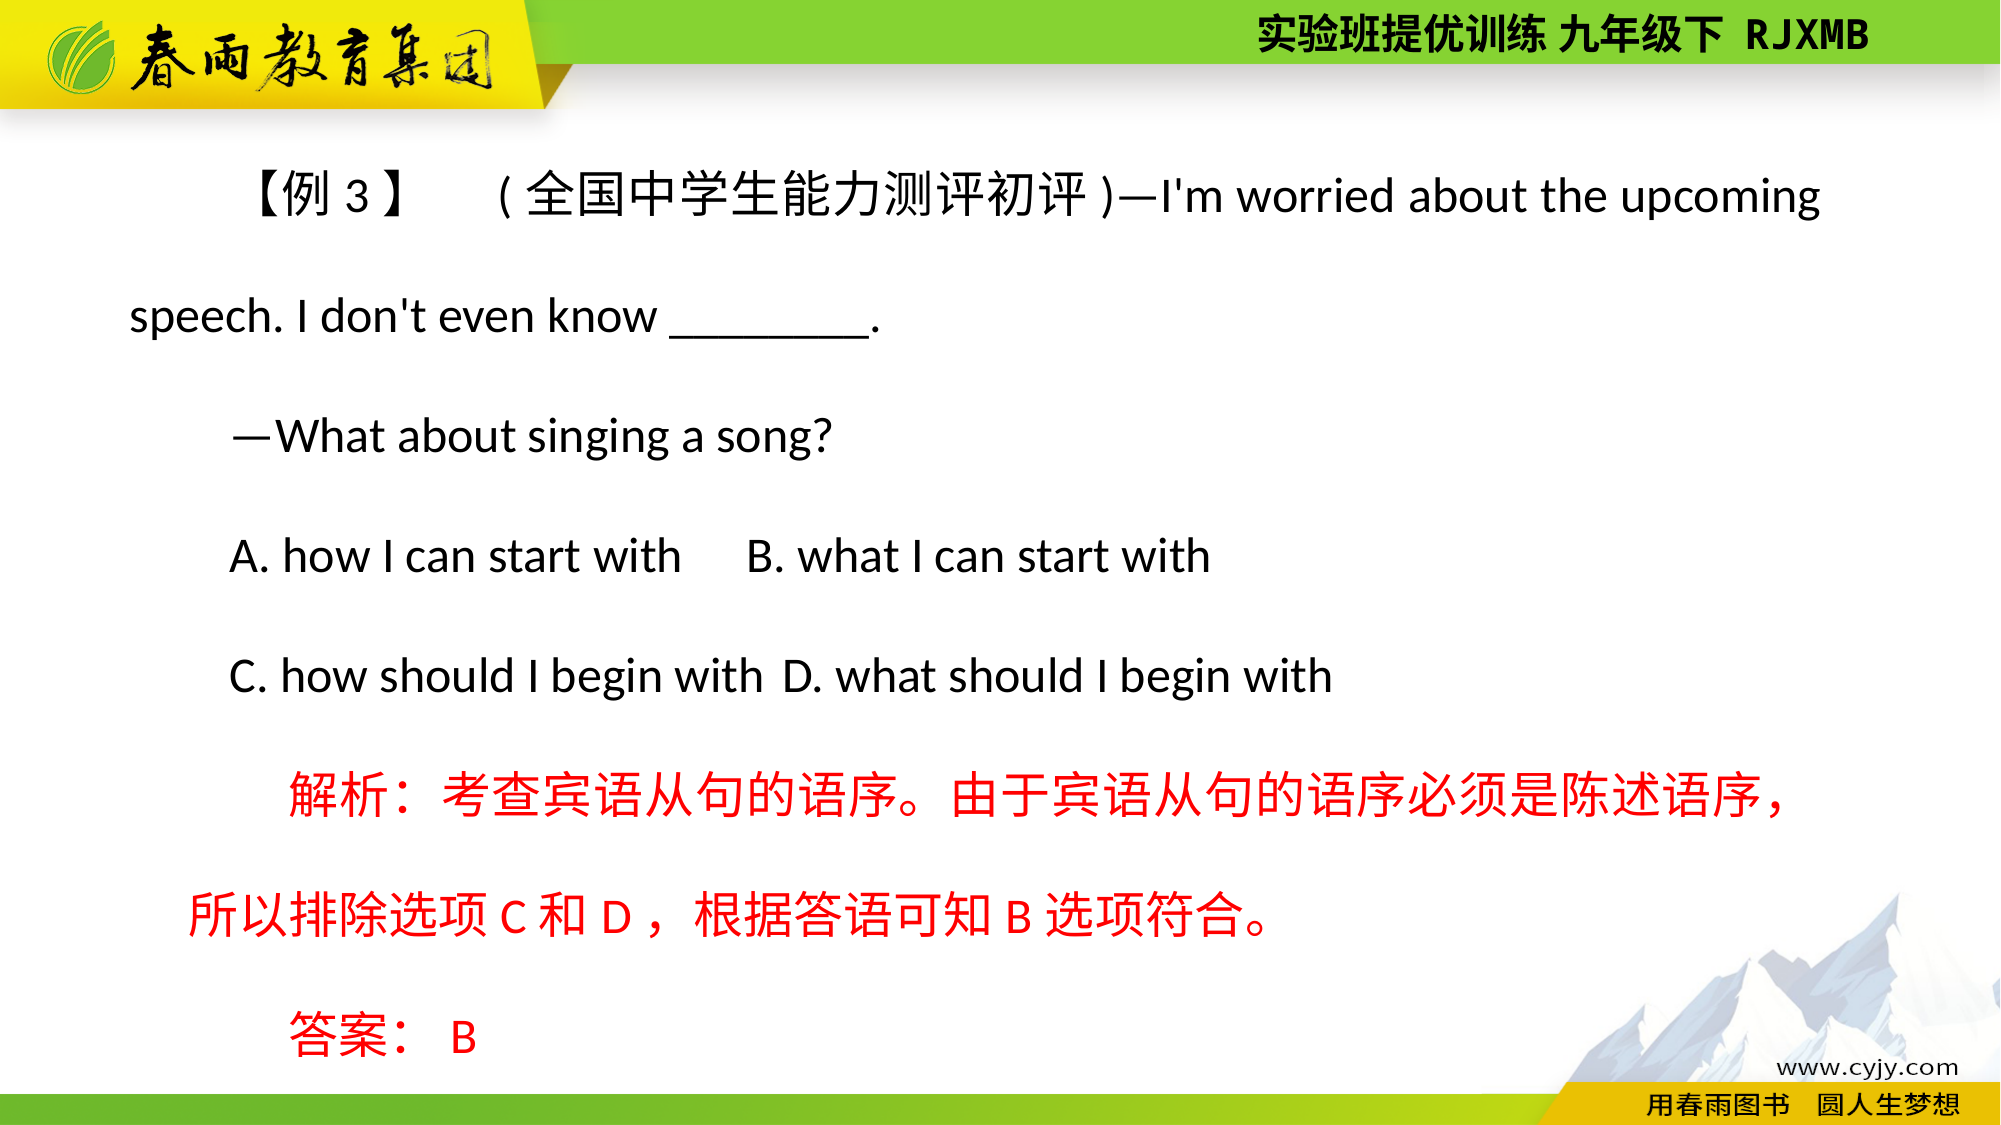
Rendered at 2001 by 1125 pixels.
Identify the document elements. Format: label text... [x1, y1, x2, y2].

picture [0, 0, 2001, 1125]
text_box 解析：考查宾语从句的语序。由于宾语从句的语序必须是陈述语序，所以排除选项C和D，根据答语可知B选项符合。 答案：B [173, 696, 1779, 1071]
text_box 【例3】 (全国中学生能力测评初评)—I'm worried about the upcoming speech. I don't even know ________. —What about singing a song? A. how I can start with B. what I can start with C. how should I begin with D. what should I begin with [115, 94, 1837, 710]
